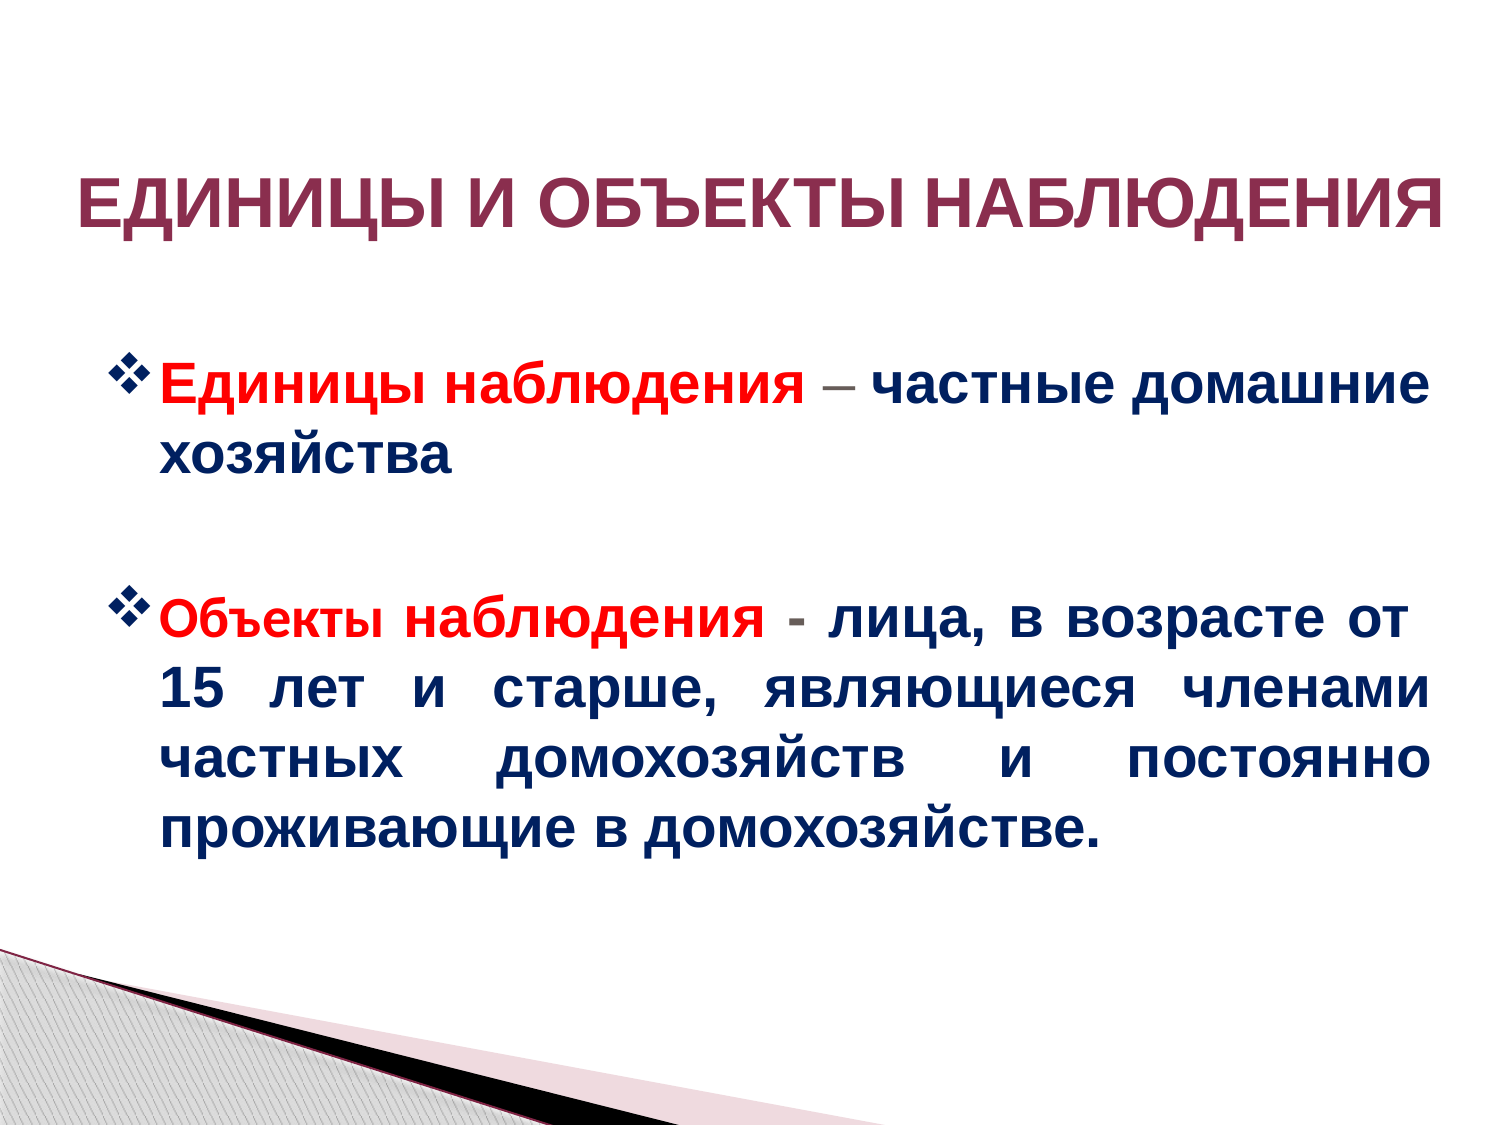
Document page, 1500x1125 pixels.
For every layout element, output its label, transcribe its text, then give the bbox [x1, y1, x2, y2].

text_box ЕДИНИЦЫ И ОБЪЕКТЫ НАБЛЮДЕНИЯ [60, 148, 1461, 249]
text_box Единицы наблюдения – частные домашние хозяйства Объекты наблюдения - лица, в возрасте от 15 лет и старше, являющиеся членами частных домохозяйств и постоянно проживающие в домохозяйстве. [88, 338, 1447, 867]
